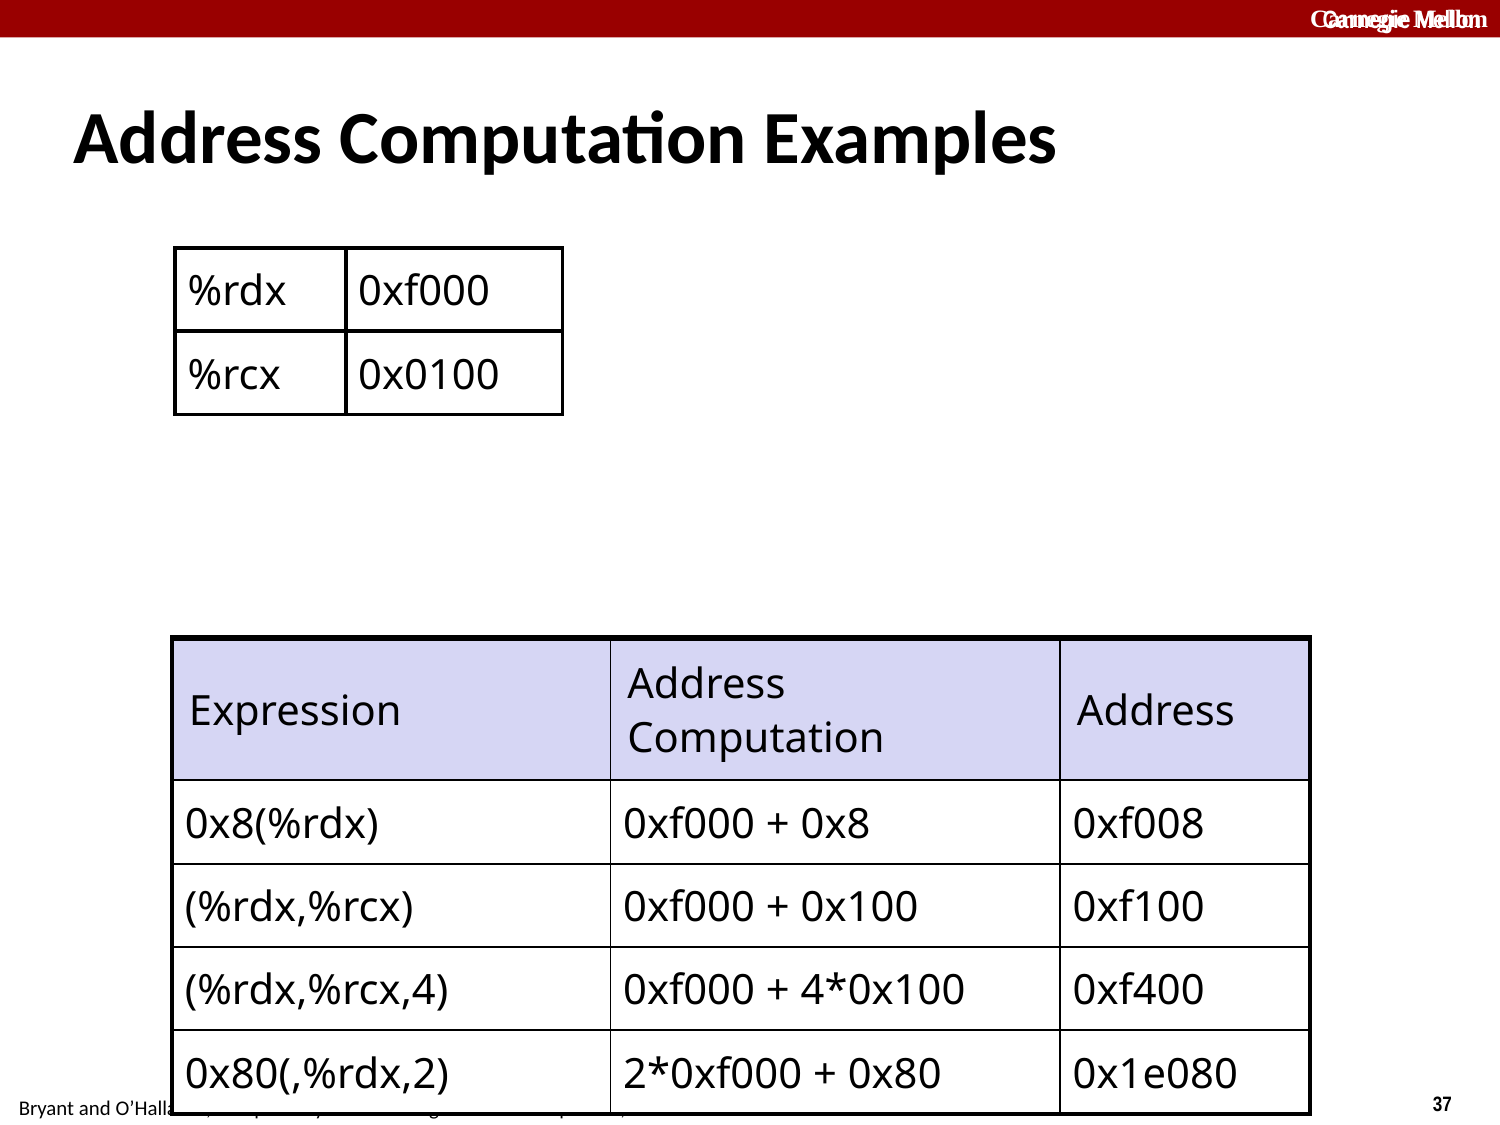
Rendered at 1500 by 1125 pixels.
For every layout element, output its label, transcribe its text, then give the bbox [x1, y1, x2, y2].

table_cell 0x0100 [348, 333, 561, 413]
table_header %rdx [177, 250, 344, 329]
table_header Address [1061, 641, 1308, 779]
table_cell 0xf000 + 4*0x100 [611, 948, 1059, 1029]
table_header Address Computation [611, 641, 1059, 779]
title Address Computation Examples [58, 71, 1305, 197]
table_cell 0xf400 [1061, 948, 1308, 1029]
table_cell (%rdx,%rcx) [174, 865, 610, 946]
table_cell 0xf008 [1061, 781, 1308, 863]
table_cell 0xf000 + 0x8 [611, 781, 1059, 863]
table_cell 0x1e080 [1061, 1031, 1308, 1112]
table_cell (%rdx,%rcx,4) [174, 948, 610, 1029]
table_cell 2*0xf000 + 0x80 [611, 1031, 1059, 1112]
table_cell 0xf000 + 0x100 [611, 865, 1059, 946]
table_cell %rcx [177, 333, 344, 413]
table_header Expression [174, 641, 610, 779]
table_cell 0x8(%rdx) [174, 781, 610, 863]
text_box Carnegie Mellon [1322, 3, 1500, 33]
table_cell 0xf100 [1061, 865, 1308, 946]
table_cell 0x80(,%rdx,2) [174, 1031, 610, 1112]
table_header 0xf000 [348, 250, 561, 329]
